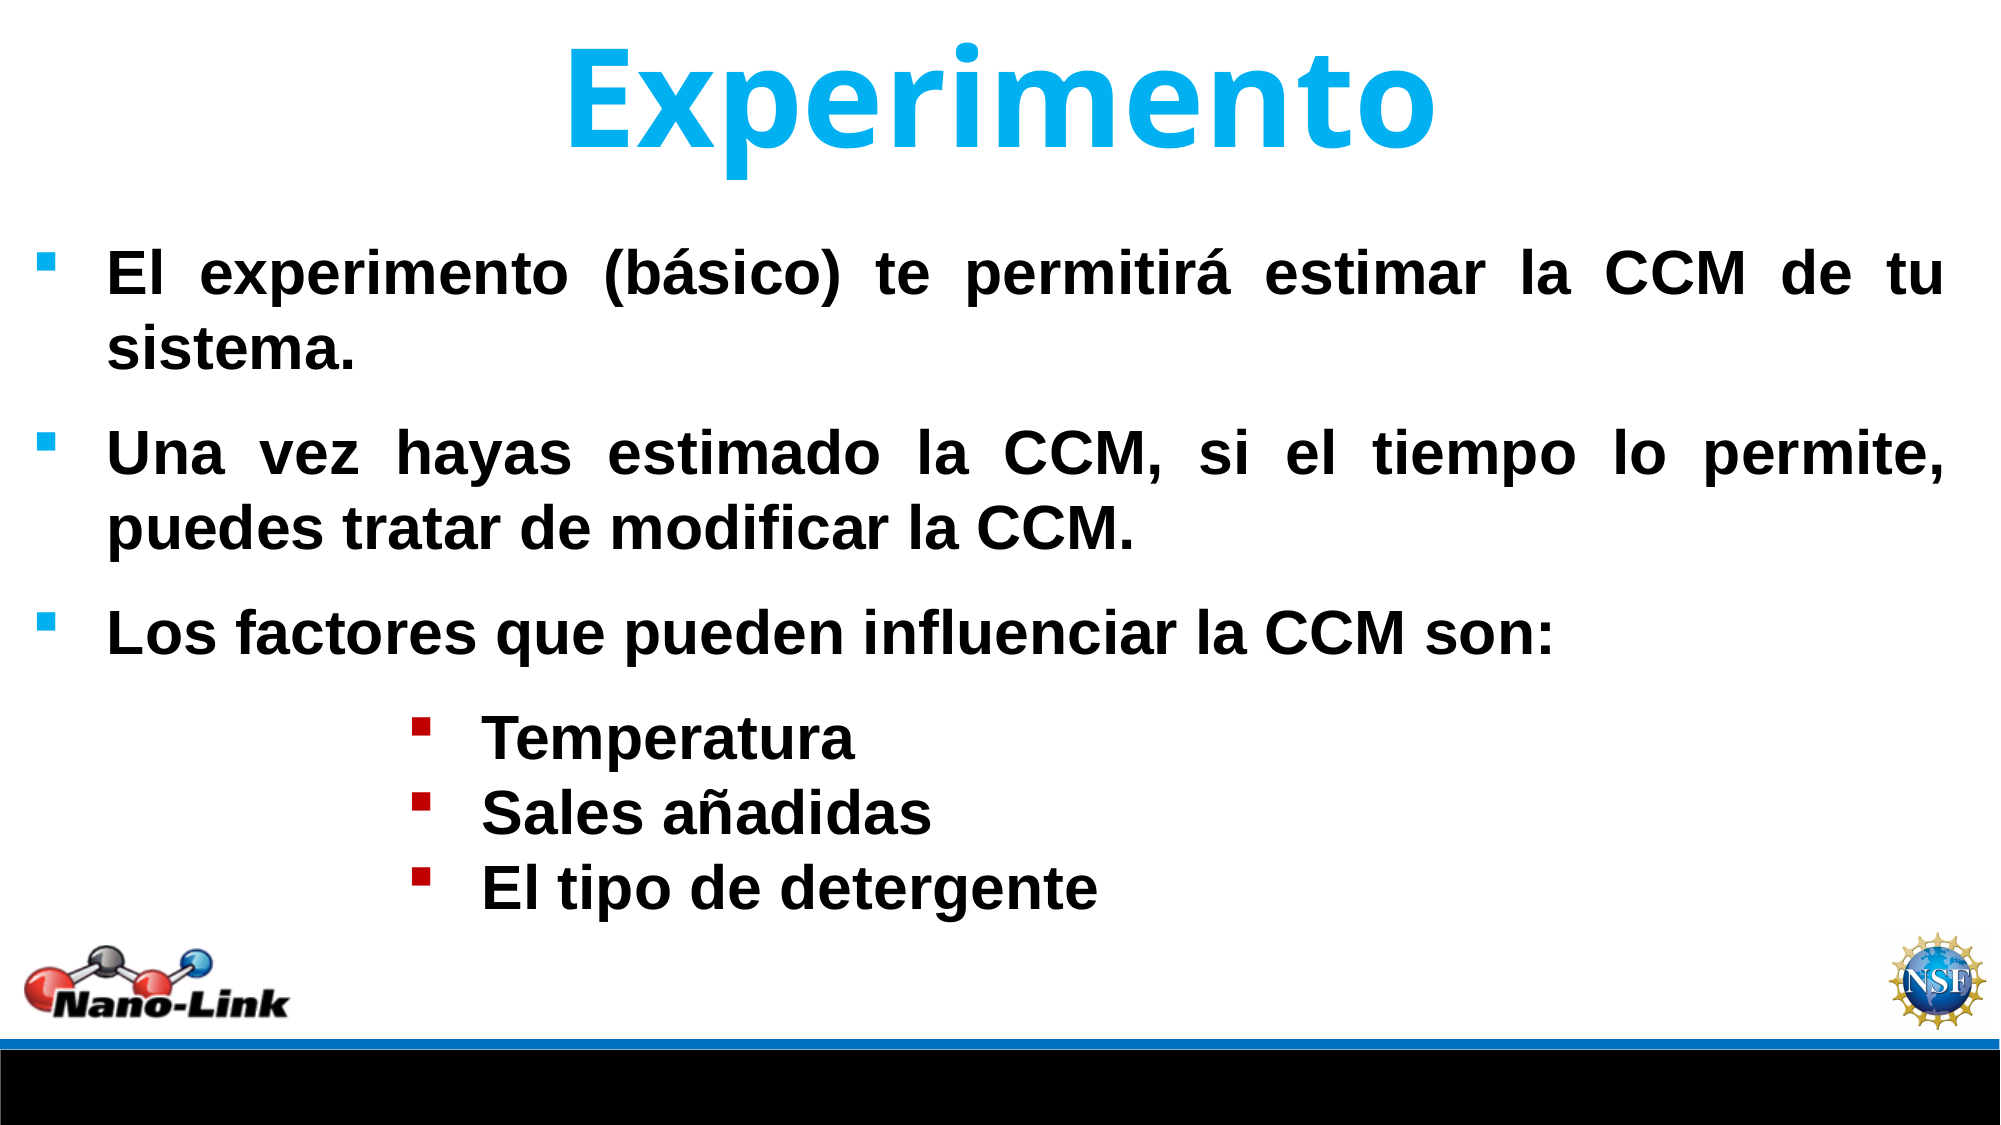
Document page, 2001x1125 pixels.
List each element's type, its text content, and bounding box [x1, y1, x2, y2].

text_box Experimento [0, 76, 2000, 163]
text_box El experimento (básico) te permitirá estimar la CCM de tu sistema. Una vez hayas estimado la CCM, si el tiempo lo permite, puedes tratar de modificar la CCM. Los factores que pueden influenciar la CCM son: Temperatura Sales añadidas El tipo de detergente [17, 224, 1963, 863]
picture [1886, 931, 1988, 1032]
picture [16, 935, 305, 1032]
text_box Experimento [0, 5, 2000, 74]
